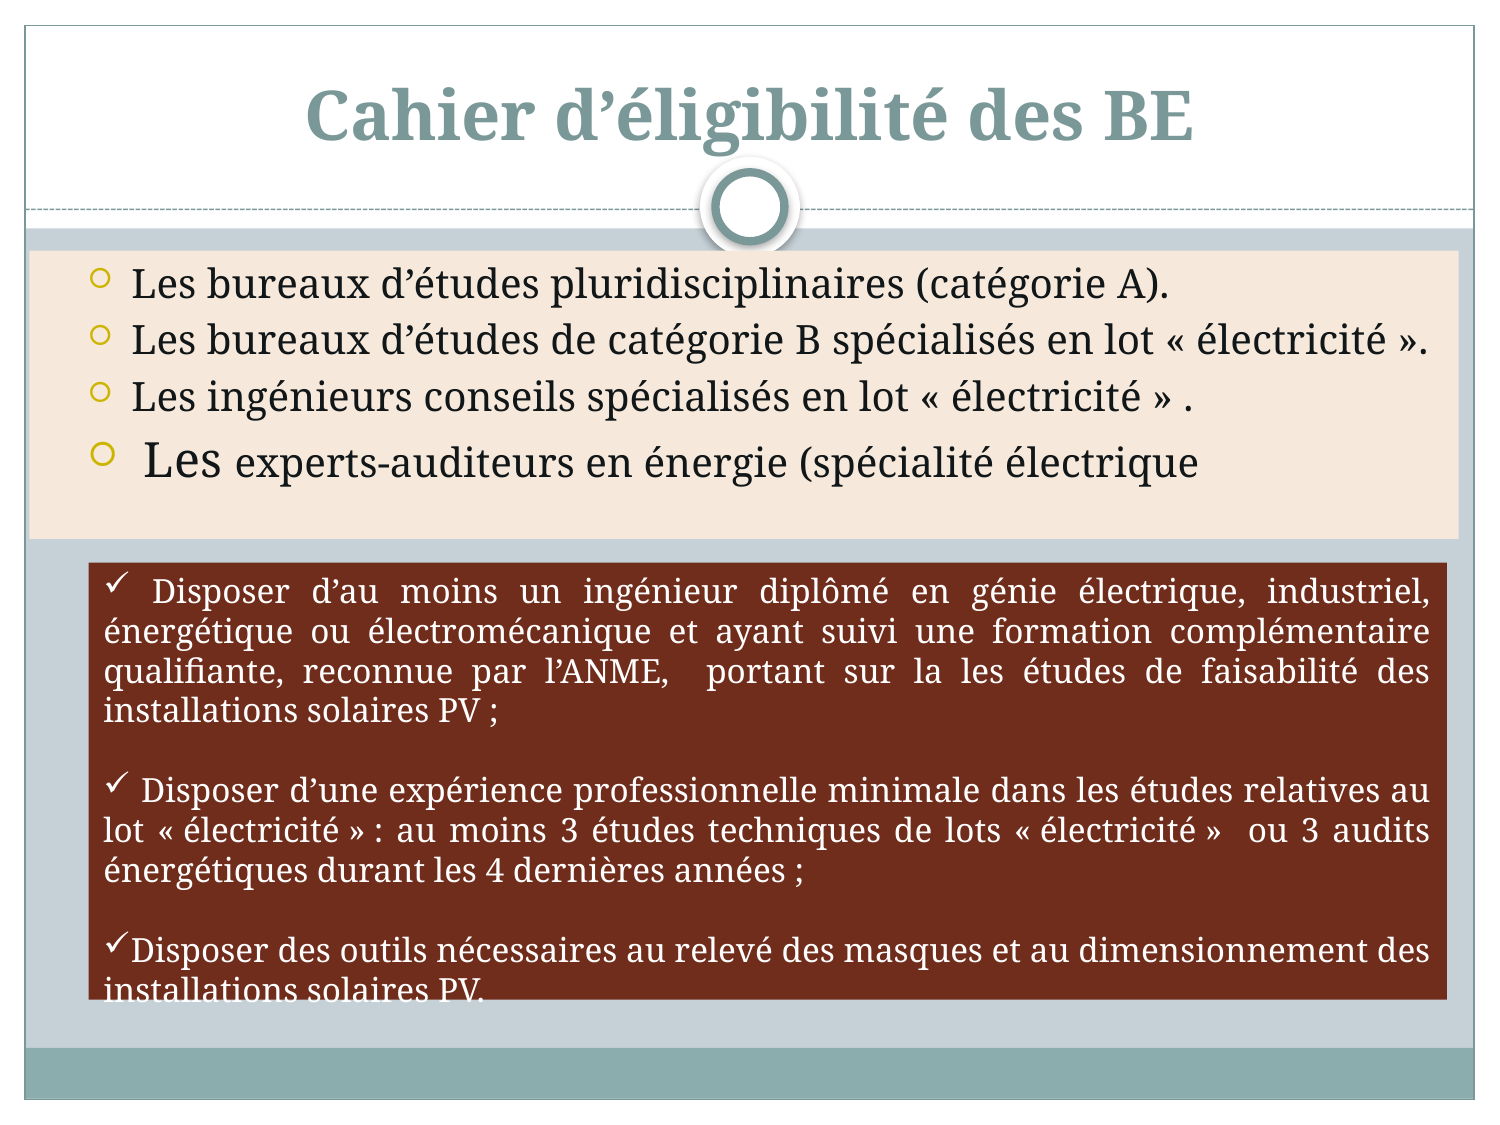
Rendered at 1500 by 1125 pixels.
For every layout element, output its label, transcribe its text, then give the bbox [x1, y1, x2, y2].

title Cahier d’éligibilité des BE [49, 37, 1450, 162]
list Les bureaux d’études pluridisciplinaires (catégorie A). Les bureaux d’études de catégorie B spécialisés en lot « électricité ». Les ingénieurs conseils spécialisés en lot « électricité » . Les experts-auditeurs en énergie (spécialité électrique [29, 250, 1459, 539]
text_box Disposer d’au moins un ingénieur diplômé en génie électrique, industriel, énergétique ou électromécanique et ayant suivi une formation complémentaire qualifiante, reconnue par l’ANME, portant sur la les études de faisabilité des installations solaires PV ; Disposer d’une expérience professionnelle minimale dans les études relatives au lot « électricité » : au moins 3 études techniques de lots « électricité » ou 3 audits énergétiques durant les 4 dernières années ; Disposer des outils nécessaires au relevé des masques et au dimensionnement des installations solaires PV. [88, 562, 1447, 1000]
